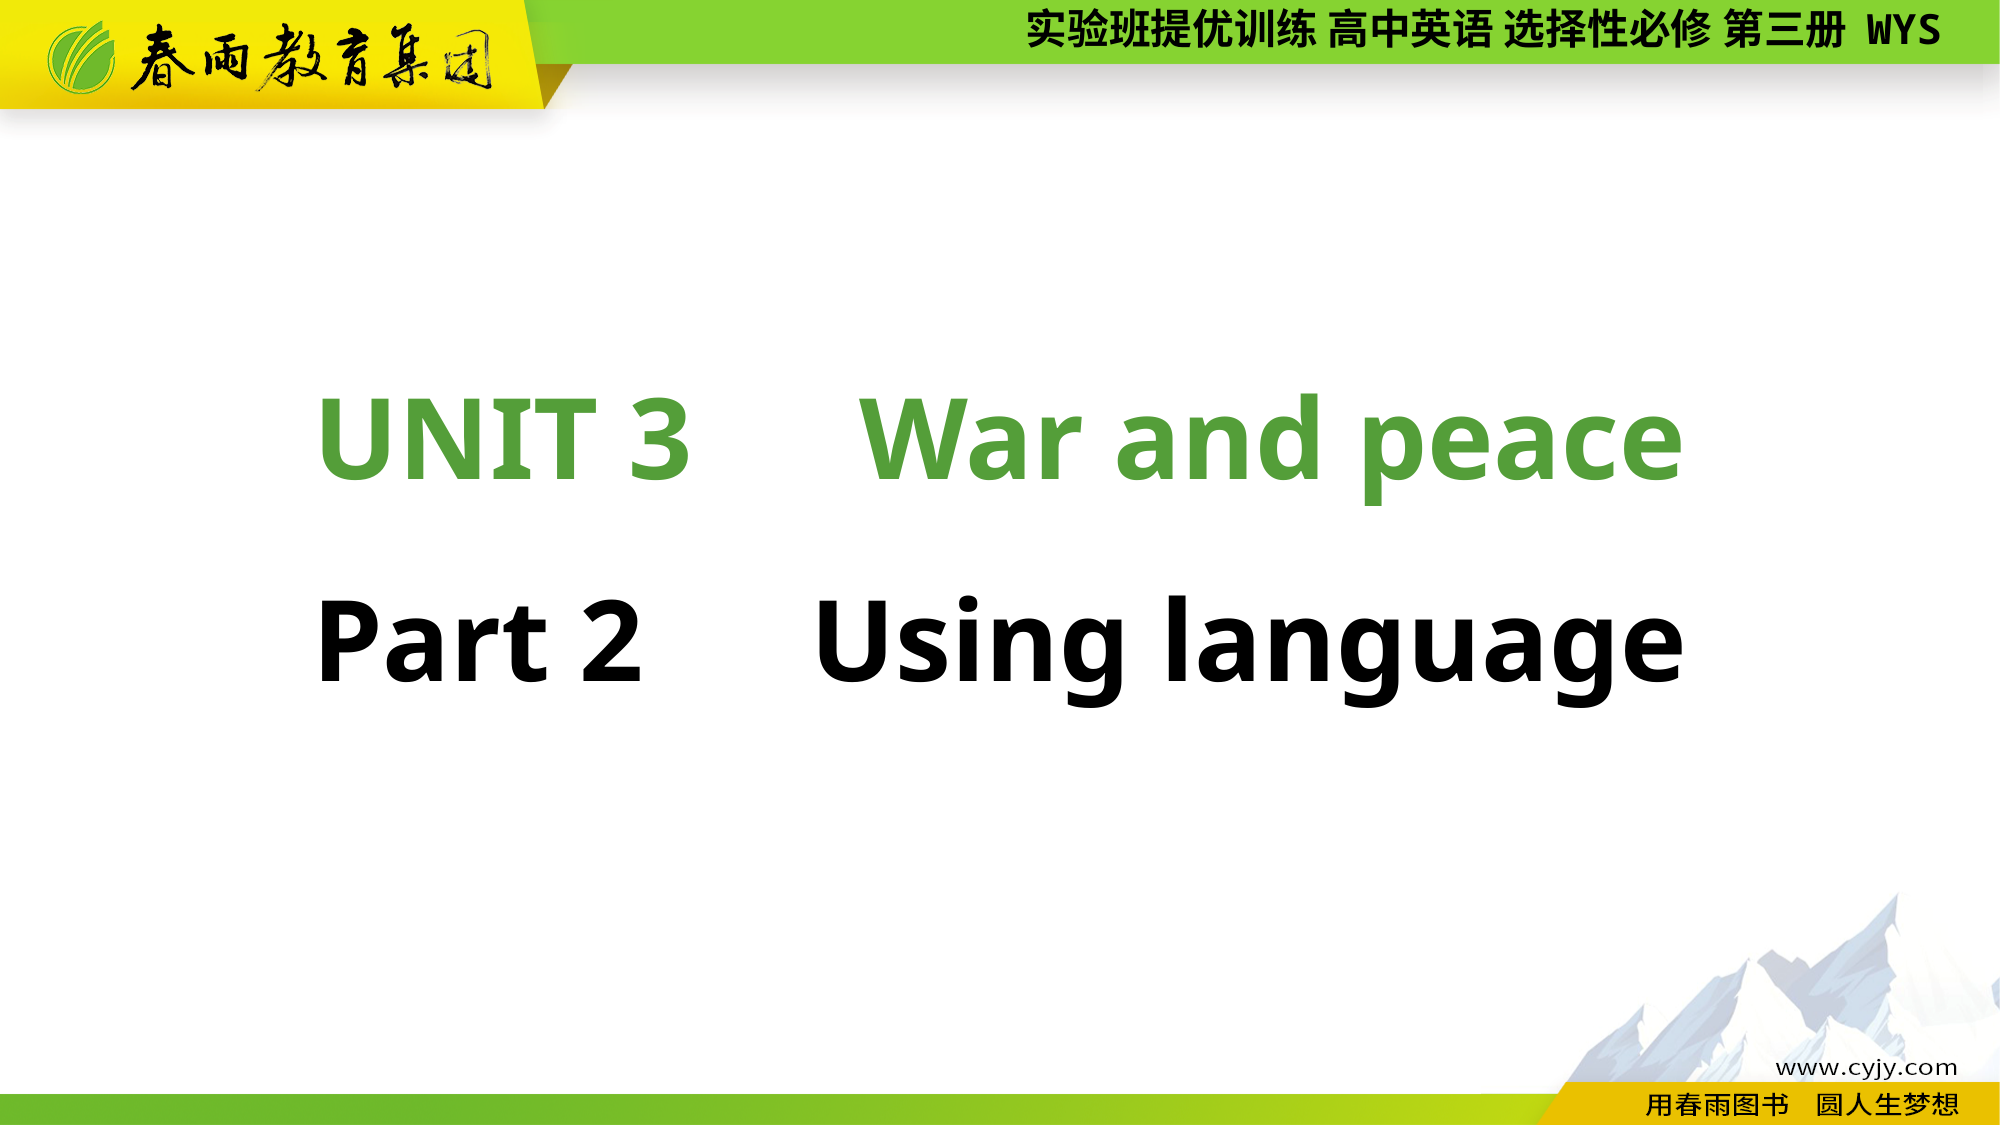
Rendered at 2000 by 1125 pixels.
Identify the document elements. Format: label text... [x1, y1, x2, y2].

text_box UNIT 3 War and peace Part 2 Using language [54, 291, 1946, 712]
picture [0, 0, 2000, 1125]
